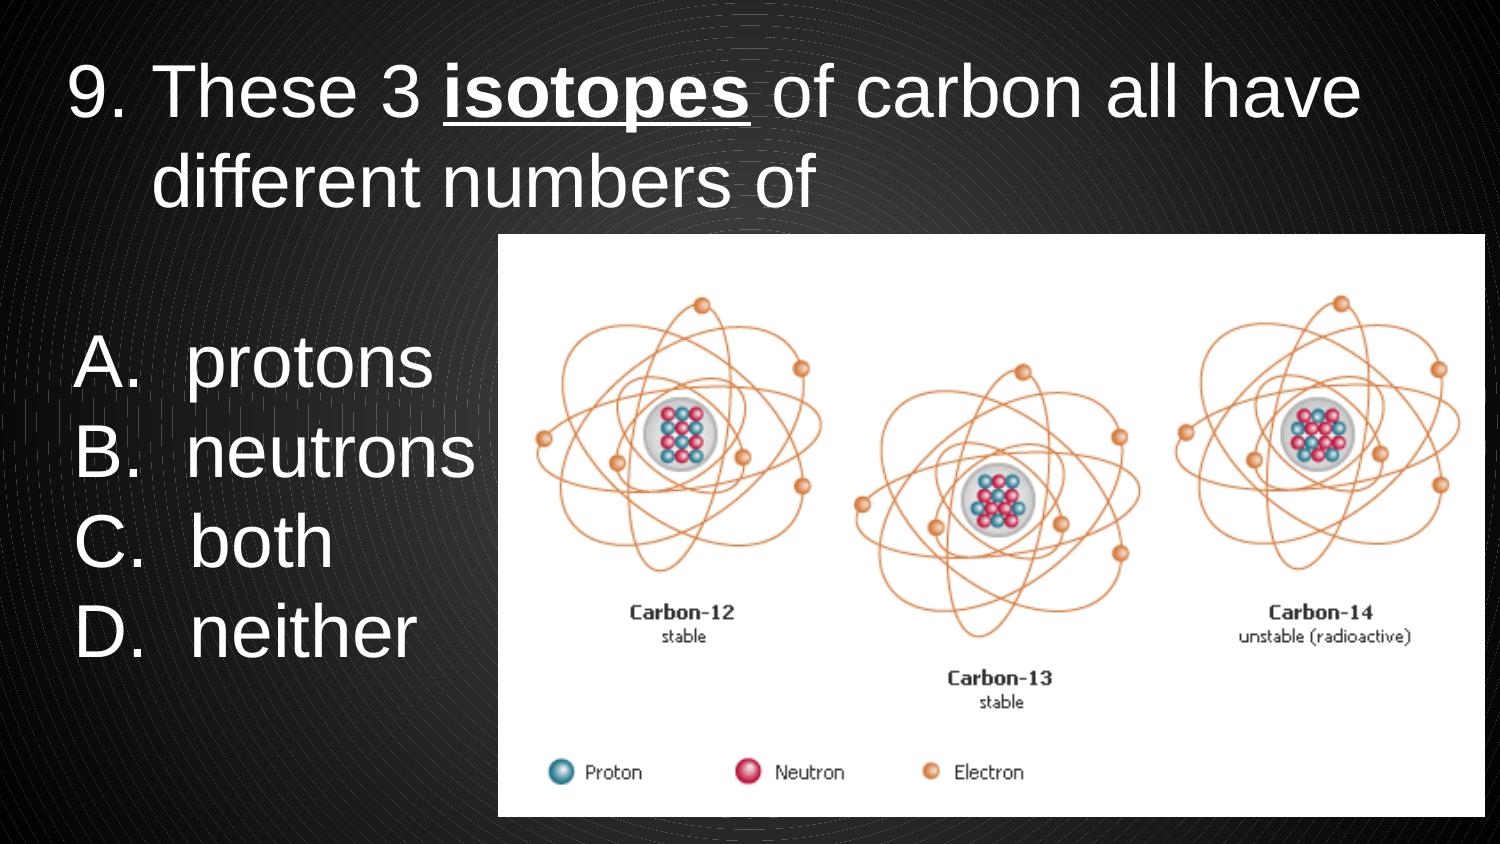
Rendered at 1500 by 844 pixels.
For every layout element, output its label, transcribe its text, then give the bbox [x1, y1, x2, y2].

list These 3 isotopes of carbon all have different numbers of protons neutrons both neither [51, 27, 1454, 737]
picture [498, 234, 1486, 817]
